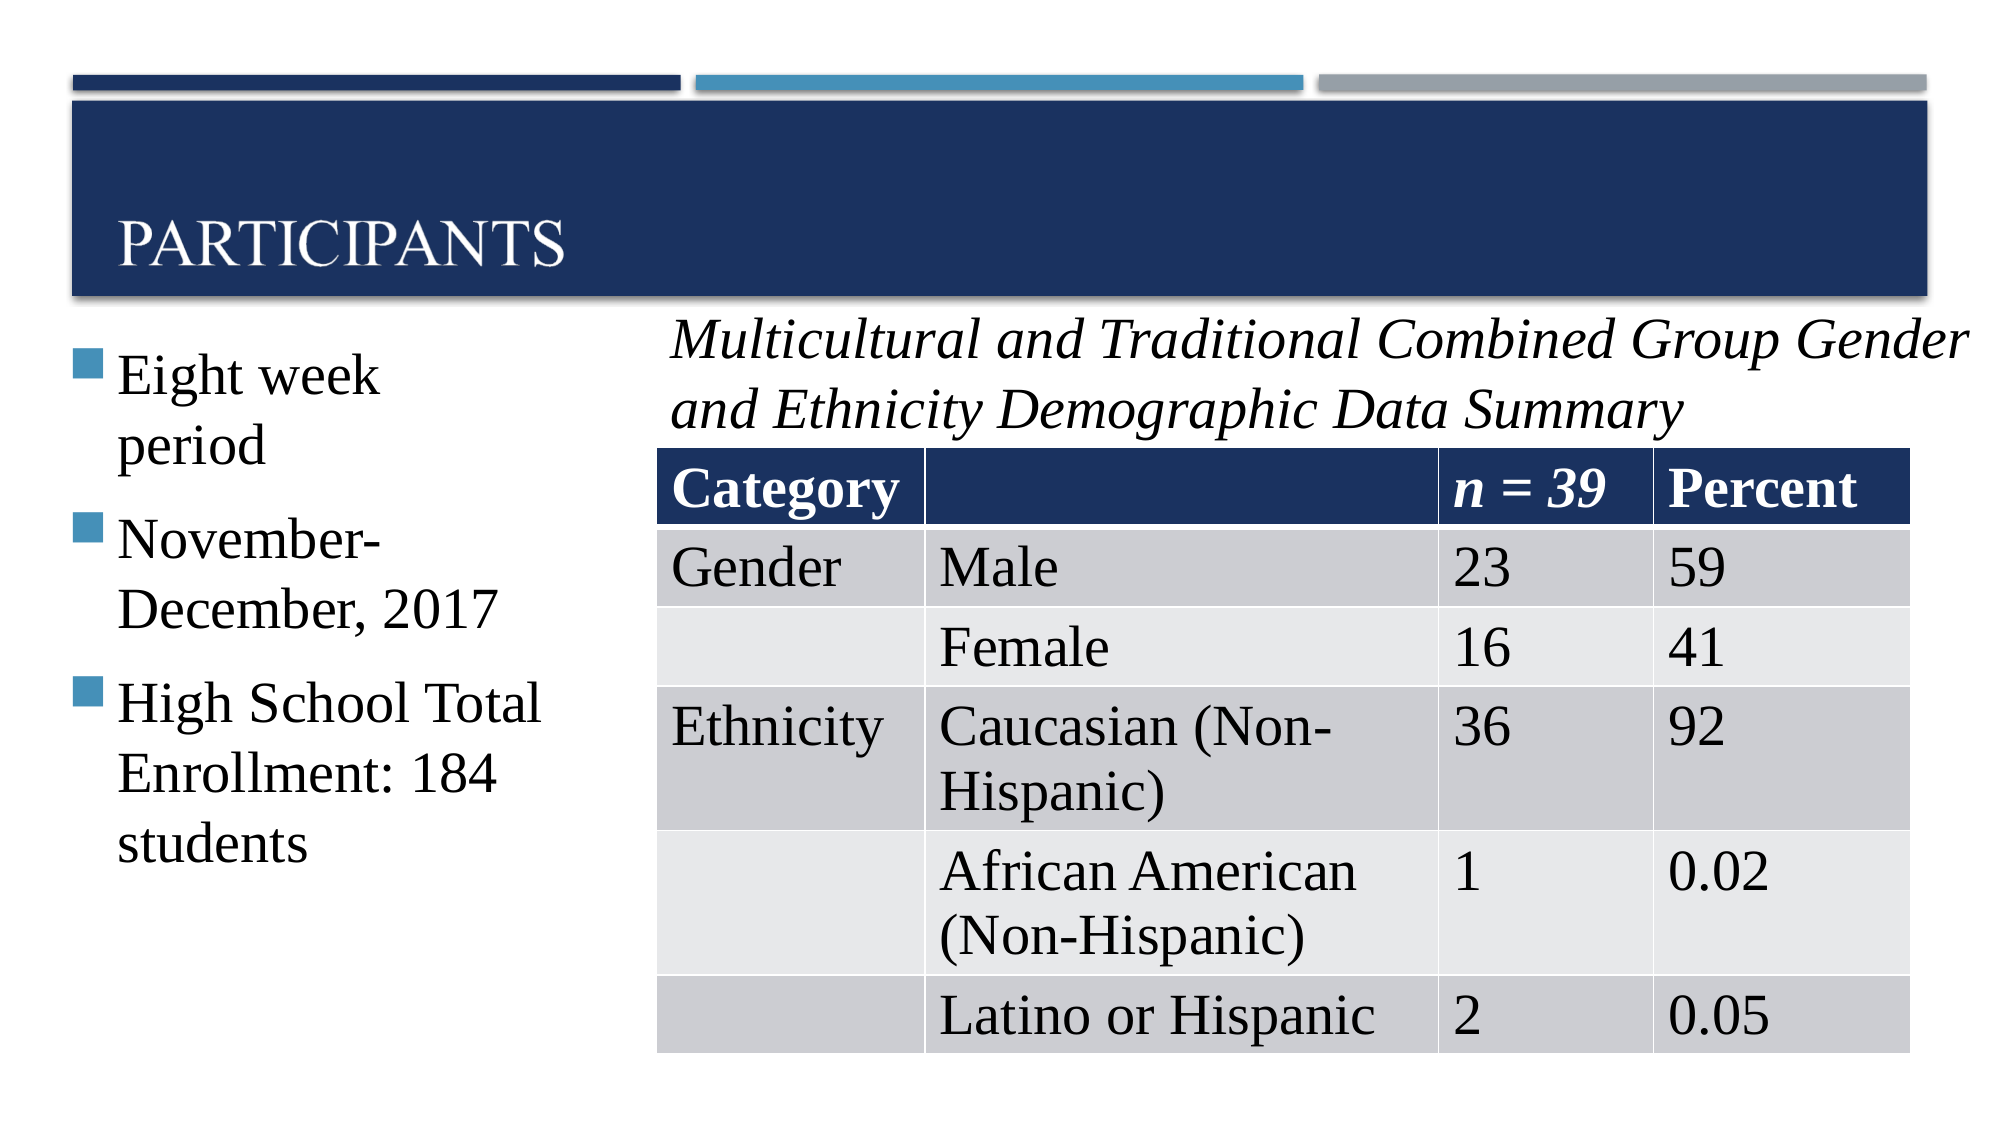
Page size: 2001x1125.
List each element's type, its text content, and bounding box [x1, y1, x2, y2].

table_cell 0.05 [1654, 976, 1910, 1053]
table_cell [657, 608, 924, 685]
table_cell Latino or Hispanic [926, 976, 1438, 1053]
table_header Percent [1654, 448, 1910, 524]
table_cell 41 [1654, 608, 1910, 685]
picture [76, 179, 607, 321]
title [53, 145, 1973, 312]
table_header n = 39 [1439, 448, 1653, 524]
table_cell Male [926, 530, 1438, 606]
table_cell [657, 976, 924, 1053]
table_header [926, 448, 1438, 524]
text_box Eight week period November-December, 2017 High School Total Enrollment: 184 students [52, 328, 559, 882]
table_header Category [657, 448, 924, 524]
table_cell 2 [1439, 976, 1653, 1053]
table_cell 23 [1439, 530, 1653, 606]
table_cell 1 [1439, 831, 1653, 974]
table_cell 36 [1439, 687, 1653, 830]
table_cell [657, 831, 924, 974]
table_cell 16 [1439, 608, 1653, 685]
table_cell Ethnicity [657, 687, 924, 830]
table_cell 0.02 [1654, 831, 1910, 974]
table_cell African American (Non-Hispanic) [926, 831, 1438, 974]
text_box Multicultural and Traditional Combined Group Gender and Ethnicity Demographic Data Summary [656, 293, 1989, 448]
table_cell Gender [657, 530, 924, 606]
table_cell Female [926, 608, 1438, 685]
table_cell 59 [1654, 530, 1910, 606]
table_cell Caucasian (Non-Hispanic) [926, 687, 1438, 830]
table_cell 92 [1654, 687, 1910, 830]
